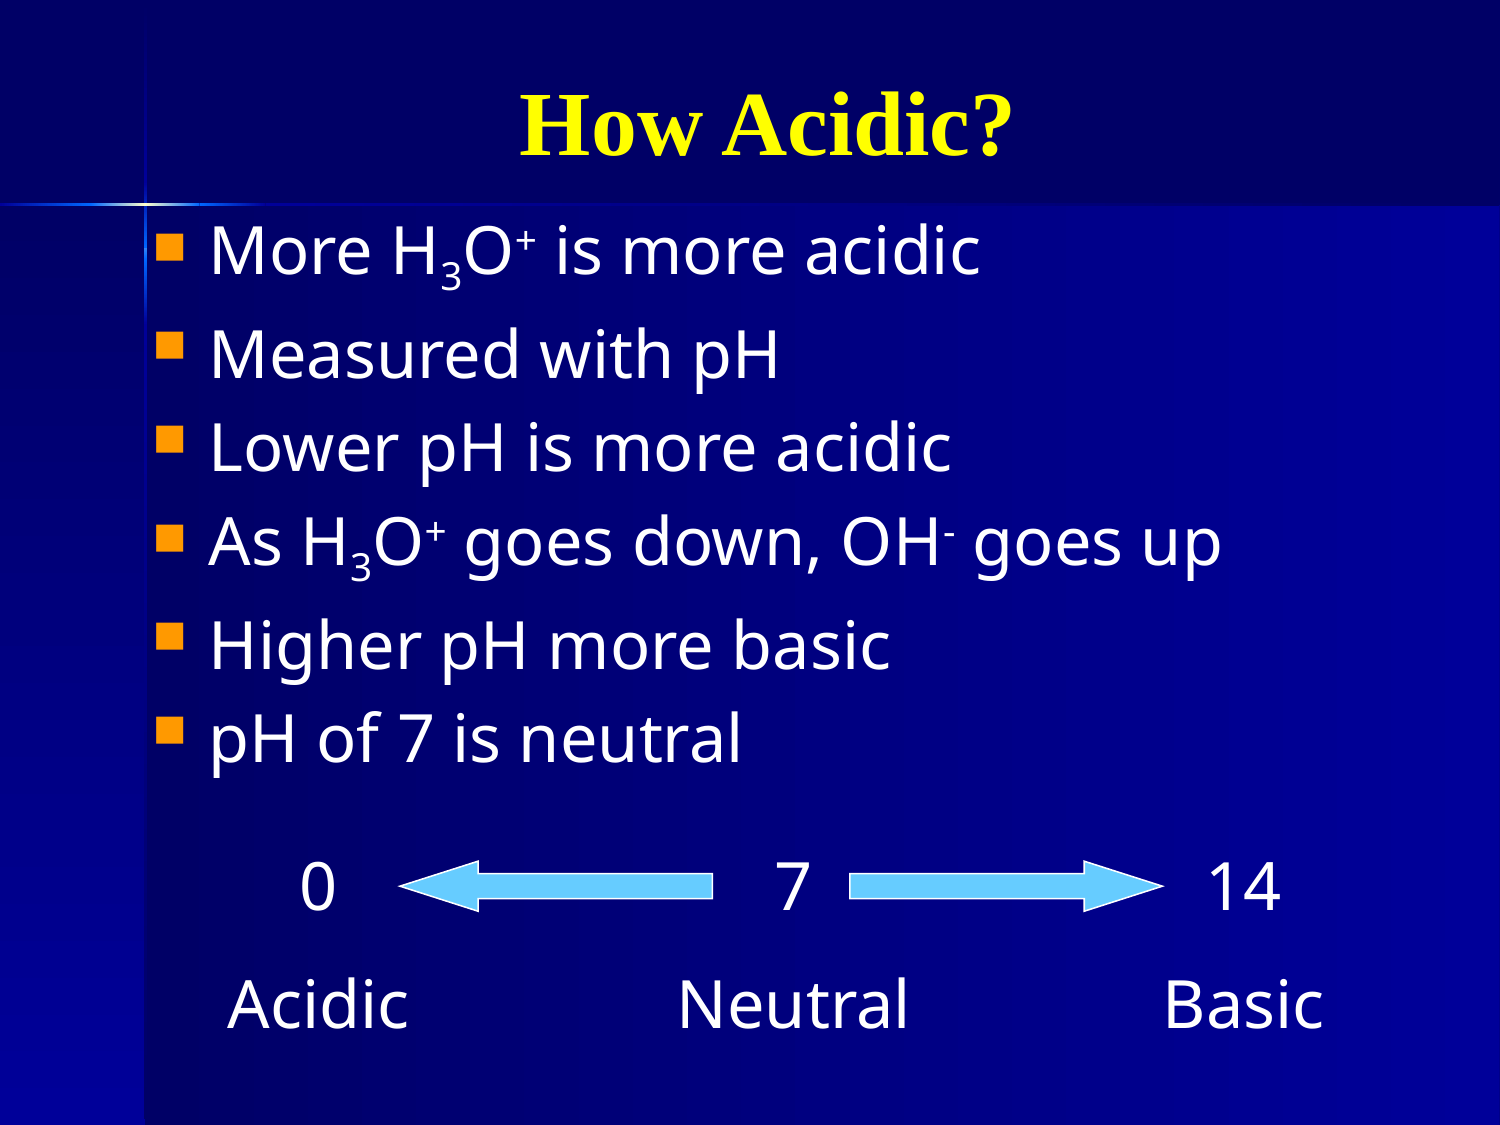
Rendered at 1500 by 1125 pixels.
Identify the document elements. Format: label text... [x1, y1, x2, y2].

title How Acidic? [149, 49, 1388, 188]
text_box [174, 835, 713, 1051]
list More H3O+ is more acidic Measured with pH Lower pH is more acidic As H3O+ goes down, OH- goes up Higher pH more basic pH of 7 is neutral [137, 199, 1413, 813]
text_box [713, 835, 848, 1051]
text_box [849, 835, 1388, 1051]
